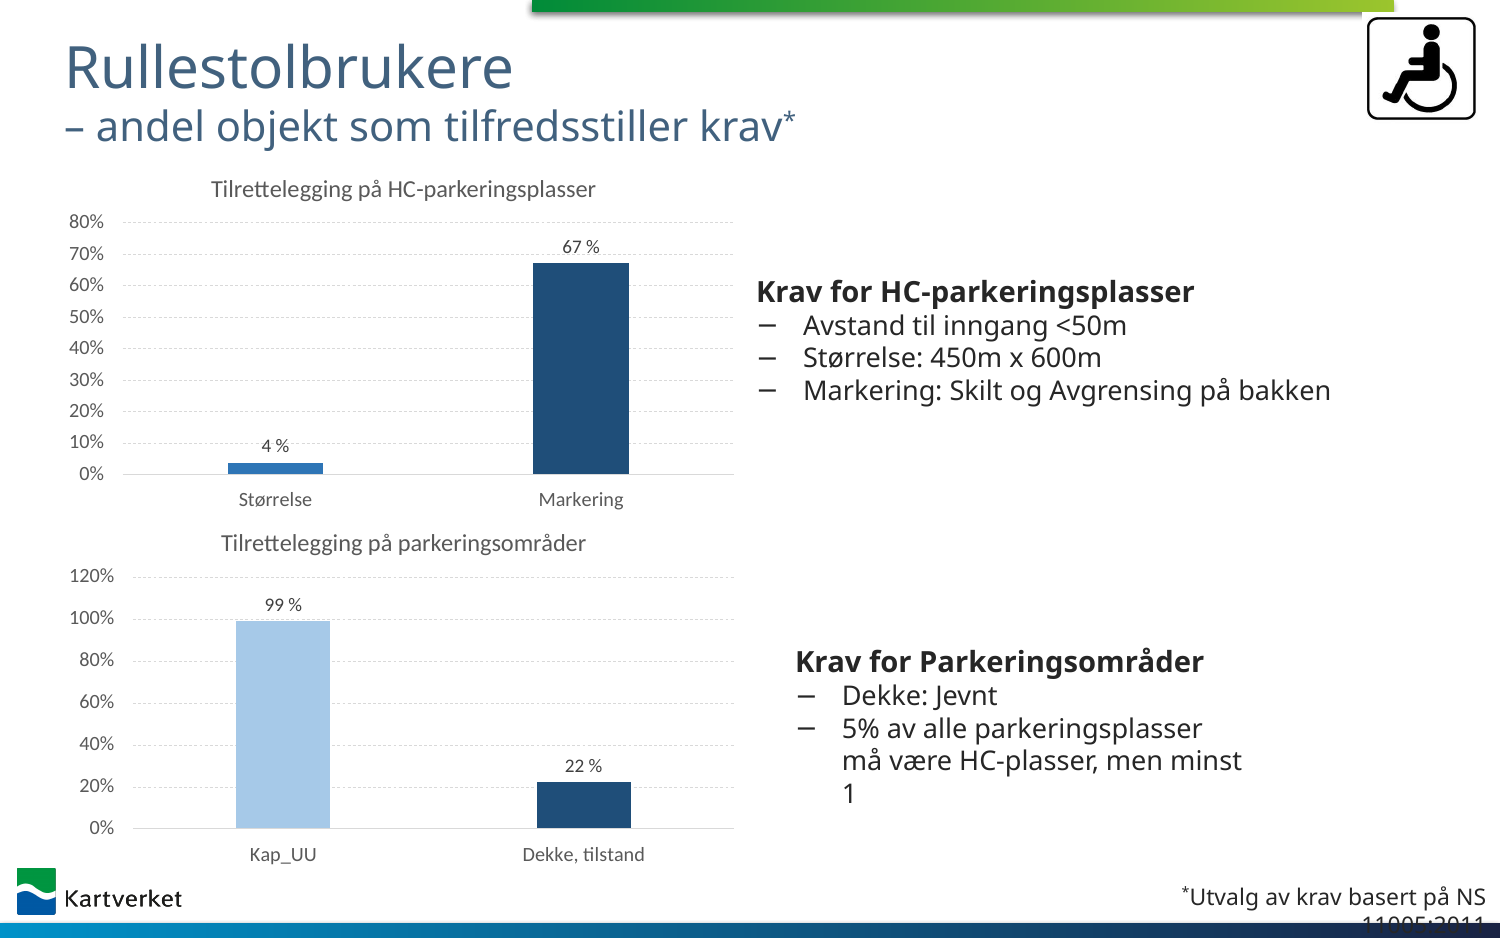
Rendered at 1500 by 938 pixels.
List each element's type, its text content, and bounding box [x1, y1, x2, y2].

picture [62, 166, 746, 519]
text_box Krav for HC-parkeringsplasser Avstand til inngang <50m Størrelse: 450m x 600m Markering: Skilt og Avgrensing på bakken [750, 265, 1346, 413]
picture [1362, 12, 1481, 126]
text_box *Utvalg av krav basert på NS 11005:2011 [1068, 873, 1500, 938]
text_box Krav for Parkeringsområder Dekke: Jevnt 5% av alle parkeringsplasser må være HC-plasser, men minst 1 [780, 636, 1261, 816]
text_box Rullestolbrukere – andel objekt som tilfredsstiller krav* [49, 25, 1431, 158]
picture [62, 520, 746, 874]
